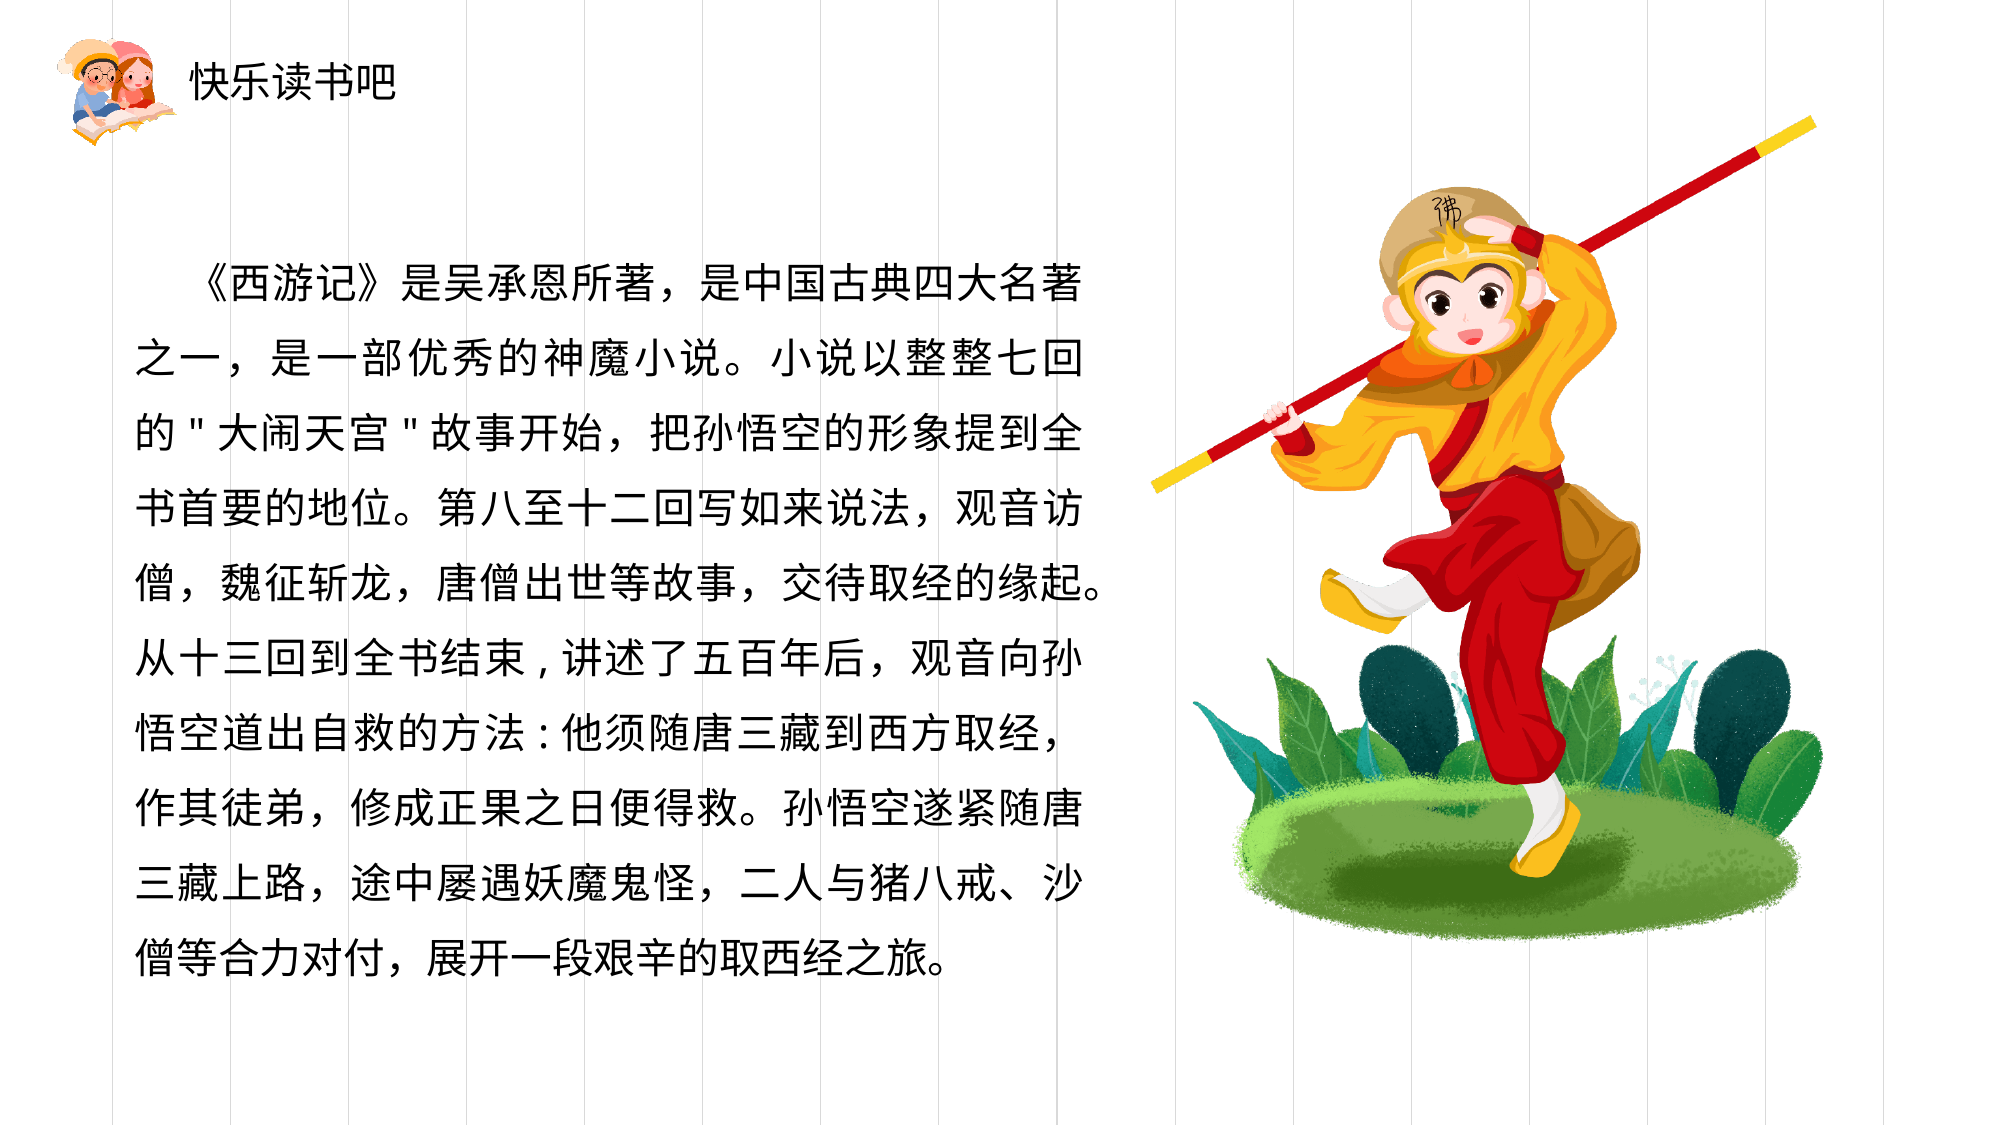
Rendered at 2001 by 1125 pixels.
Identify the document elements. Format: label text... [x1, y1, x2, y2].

picture [1024, 87, 1946, 1009]
picture [3, 6, 231, 169]
text_box 《西游记》是吴承恩所著，是中国古典四大名著之一，是一部优秀的神魔小说。小说以整整七回的"大闹天宫"故事开始，把孙悟空的形象提到全书首要的地位。第八至十二回写如来说法，观音访僧，魏征斩龙，唐僧出世等故事，交待取经的缘起。从十三回到全书结束,讲述了五百年后，观音向孙悟空道出自救的方法:他须随唐三藏到西方取经，作其徒弟，修成正果之日便得救。孙悟空遂紧随唐三藏上路，途中屡遇妖魔鬼怪，二人与猪八戒、沙僧等合力对付，展开一段艰辛的取西经之旅。 [119, 224, 1024, 990]
